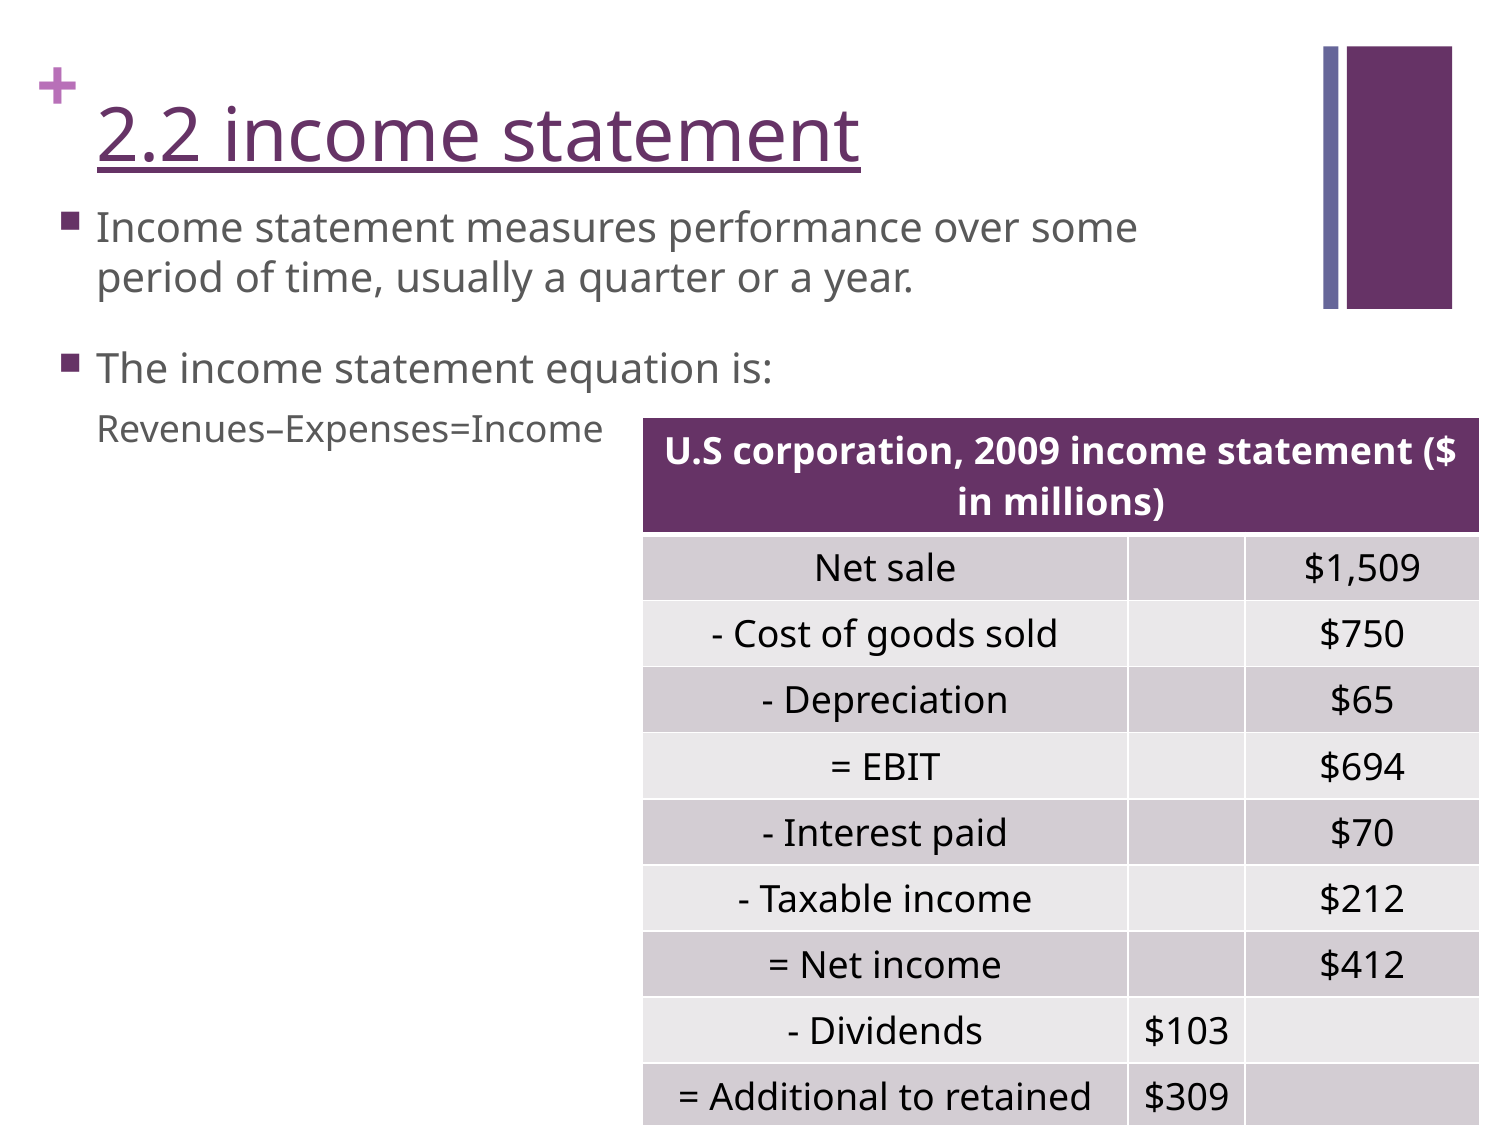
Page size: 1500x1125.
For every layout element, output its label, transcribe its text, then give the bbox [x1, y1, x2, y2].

table_cell $65 [1246, 667, 1479, 732]
table_cell $309 [1129, 1064, 1244, 1125]
table_cell [1129, 733, 1244, 798]
table_cell [1129, 601, 1244, 666]
table_cell = Net income [643, 932, 1127, 996]
table_cell [1129, 537, 1244, 600]
title 2.2 income statement [81, 79, 1322, 263]
table_cell $694 [1246, 733, 1479, 798]
table_cell $212 [1246, 866, 1479, 930]
table_cell - Interest paid [643, 800, 1127, 864]
table_cell $750 [1246, 601, 1479, 666]
list Income statement measures performance over some period of time, usually a quarter or a year. The income statement equation is: Revenues–Expenses=Income [43, 192, 1284, 1125]
table_cell [1129, 800, 1244, 864]
table_cell Net sale [643, 537, 1127, 600]
table_cell = EBIT [643, 733, 1127, 798]
table_cell [1246, 1064, 1479, 1125]
table_cell $412 [1246, 932, 1479, 996]
table_cell $70 [1246, 800, 1479, 864]
table_cell = Additional to retained earnings [643, 1064, 1127, 1125]
table_cell - Cost of goods sold [643, 601, 1127, 666]
table_cell [1129, 866, 1244, 930]
table_cell [1129, 932, 1244, 996]
table_cell - Taxable income [643, 866, 1127, 930]
table_cell $1,509 [1246, 537, 1479, 600]
table_cell - Dividends [643, 998, 1127, 1062]
table_cell $103 [1129, 998, 1244, 1062]
table_cell - Depreciation [643, 667, 1127, 732]
table_cell [1129, 667, 1244, 732]
table_cell [1246, 998, 1479, 1062]
table_header U.S corporation, 2009 income statement ($ in millions) [643, 418, 1479, 532]
